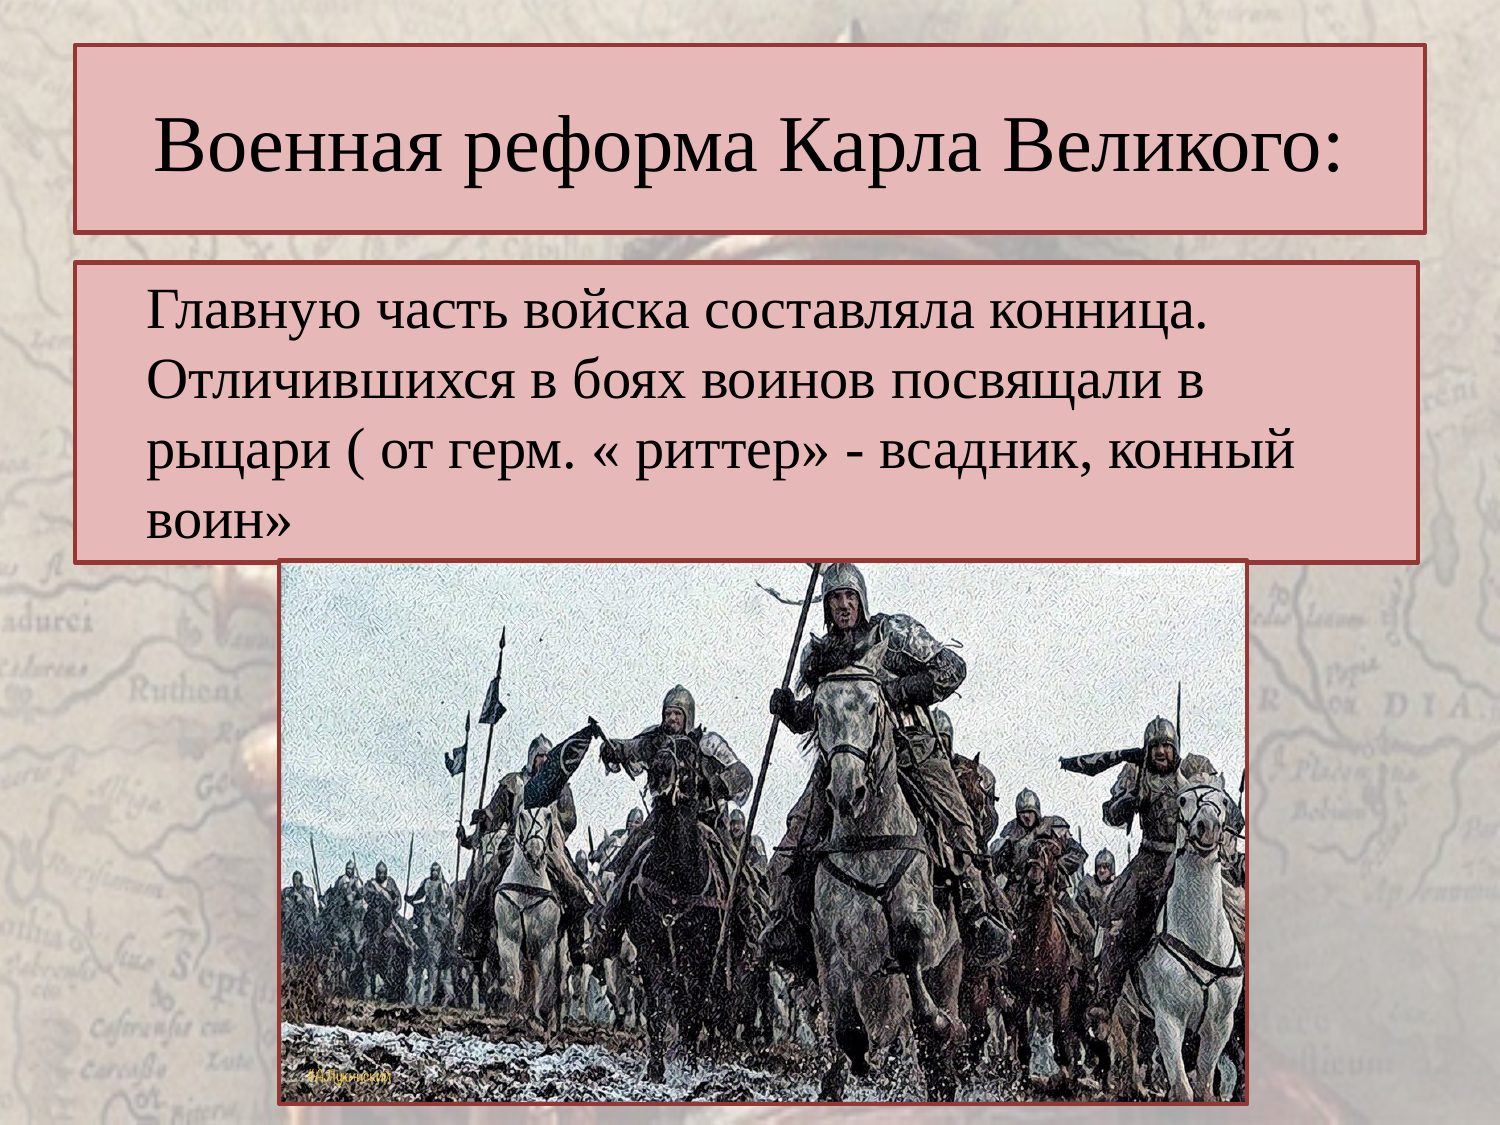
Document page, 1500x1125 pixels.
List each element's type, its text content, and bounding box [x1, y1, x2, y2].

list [280, 562, 1246, 1102]
title Военная реформа Карла Великого: [75, 45, 1425, 233]
list Главную часть войска составляла конница. Отличившихся в боях воинов посвящали в рыцари ( от герм. « риттер» - всадник, конный воин» [75, 262, 1418, 563]
